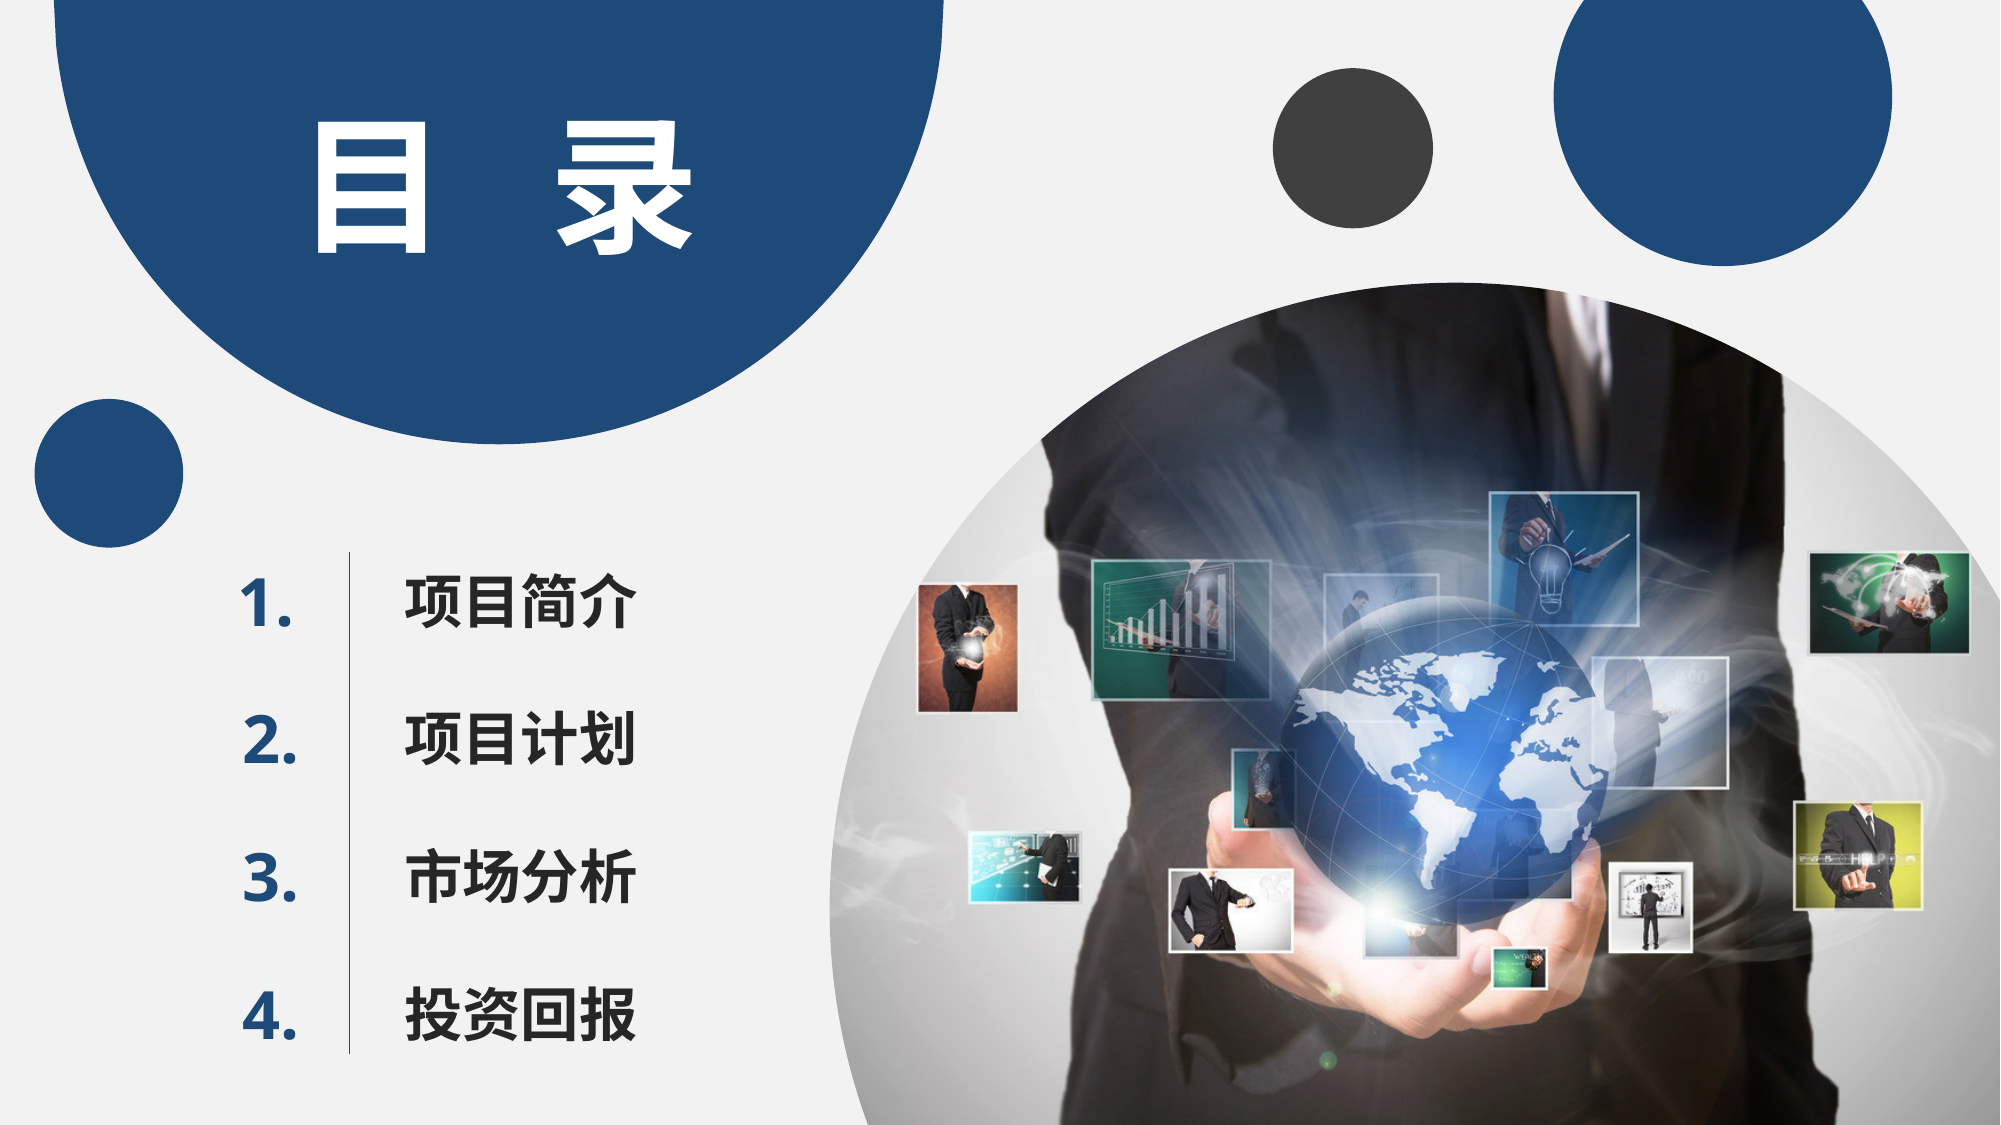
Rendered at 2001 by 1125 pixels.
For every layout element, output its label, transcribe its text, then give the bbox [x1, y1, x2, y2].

picture [829, 282, 2000, 1125]
text_box [33, 397, 185, 549]
text_box 2. [197, 689, 314, 785]
text_box 1. [192, 552, 309, 647]
text_box [1271, 67, 1435, 230]
text_box 项目简介 [389, 557, 653, 642]
text_box 项目计划 [389, 695, 653, 780]
text_box [52, 0, 945, 446]
text_box 市场分析 [389, 833, 653, 919]
text_box 目 录 [283, 83, 715, 279]
text_box 投资回报 [389, 970, 653, 1056]
text_box [1552, 0, 1894, 268]
text_box 4. [197, 965, 314, 1060]
text_box 3. [197, 827, 314, 923]
